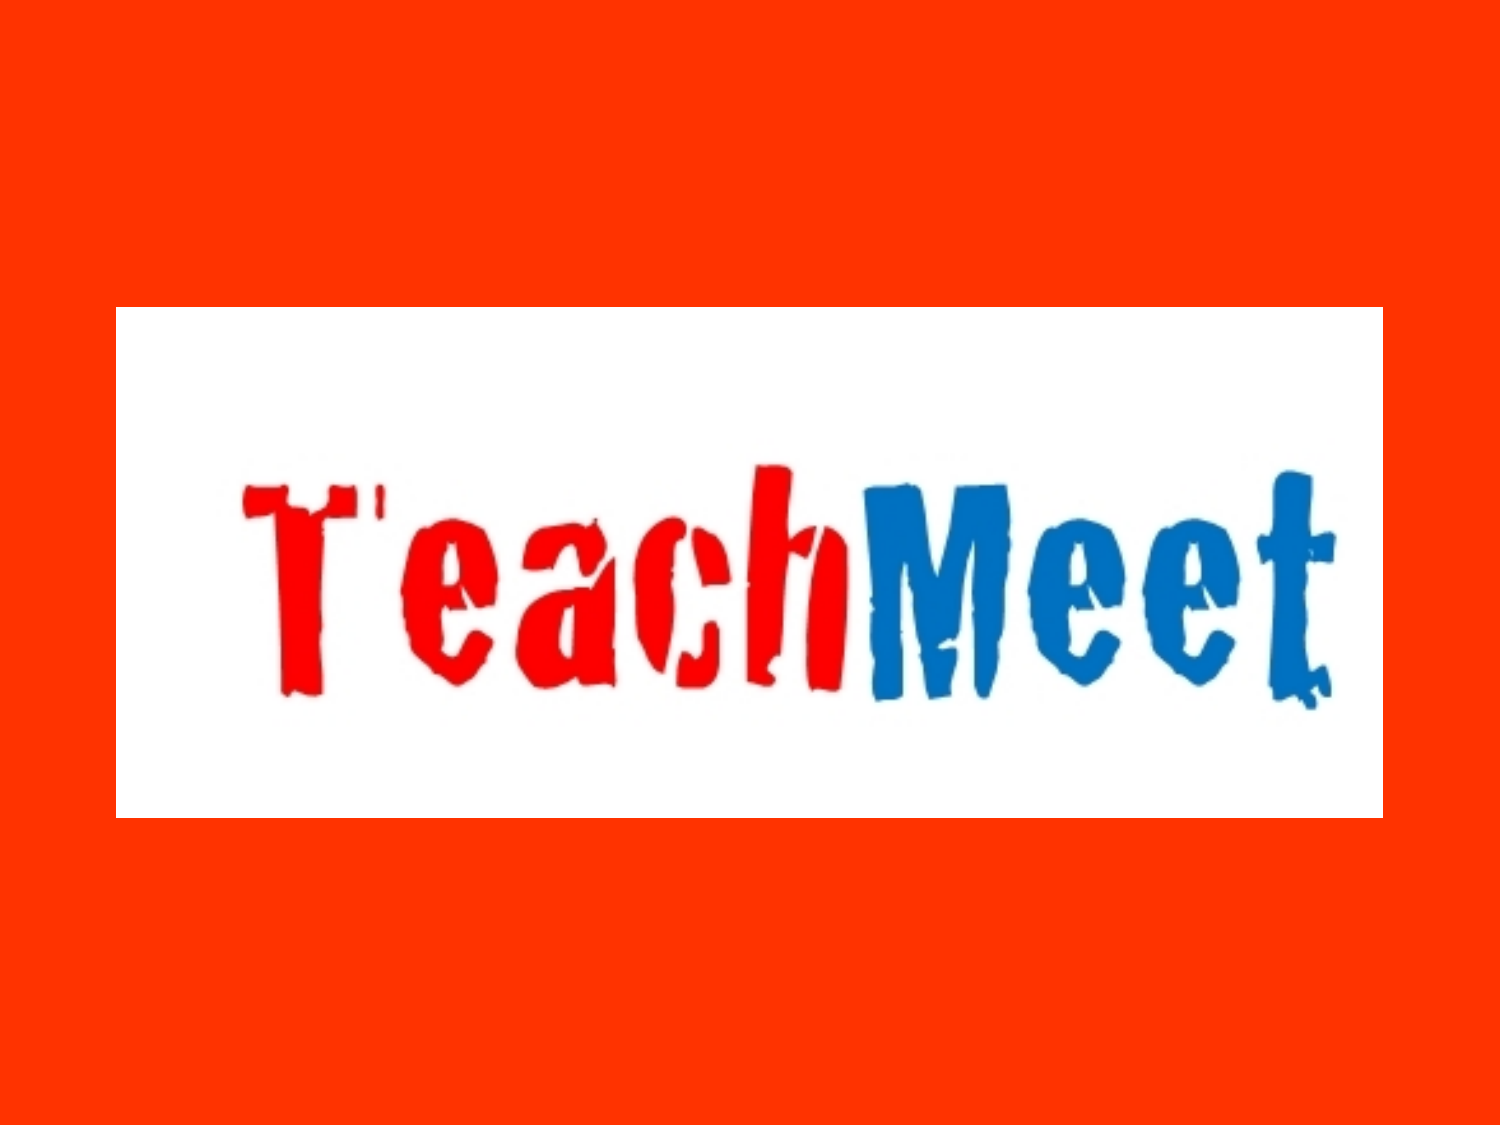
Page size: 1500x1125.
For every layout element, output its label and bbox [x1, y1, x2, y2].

picture [116, 307, 1384, 818]
